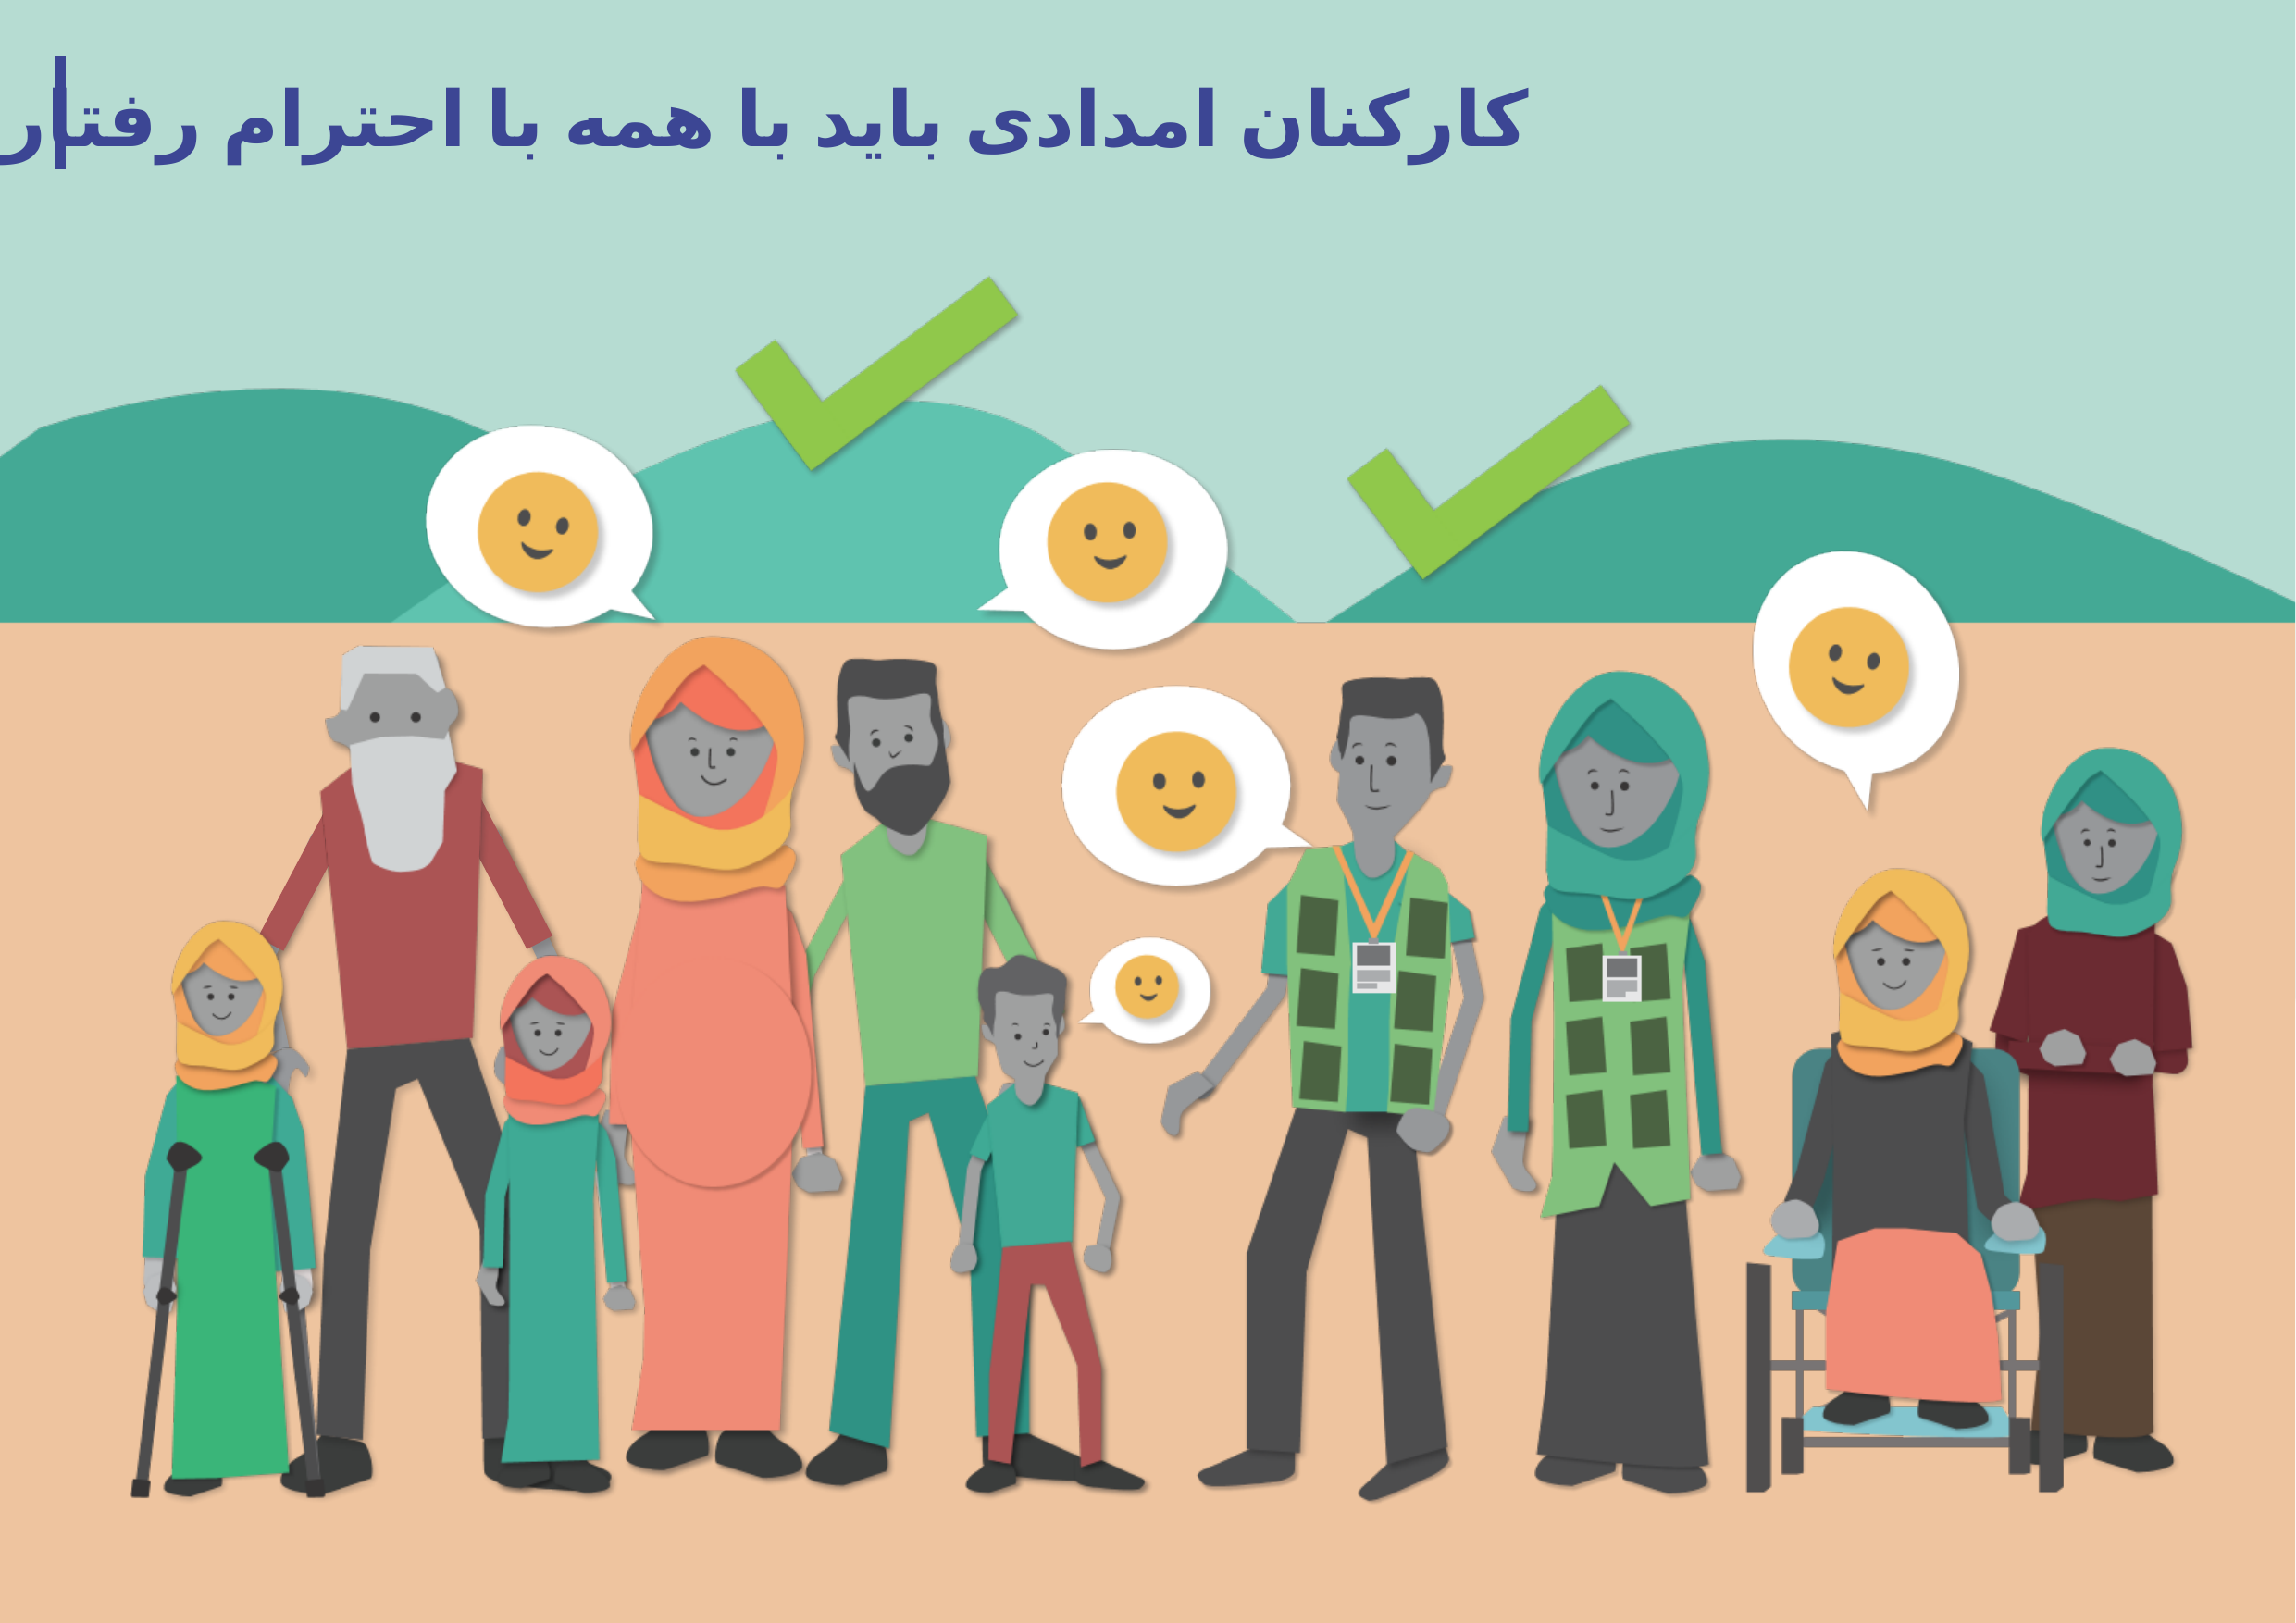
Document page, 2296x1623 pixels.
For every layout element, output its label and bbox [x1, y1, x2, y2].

text_box [0, 0, 2296, 1623]
